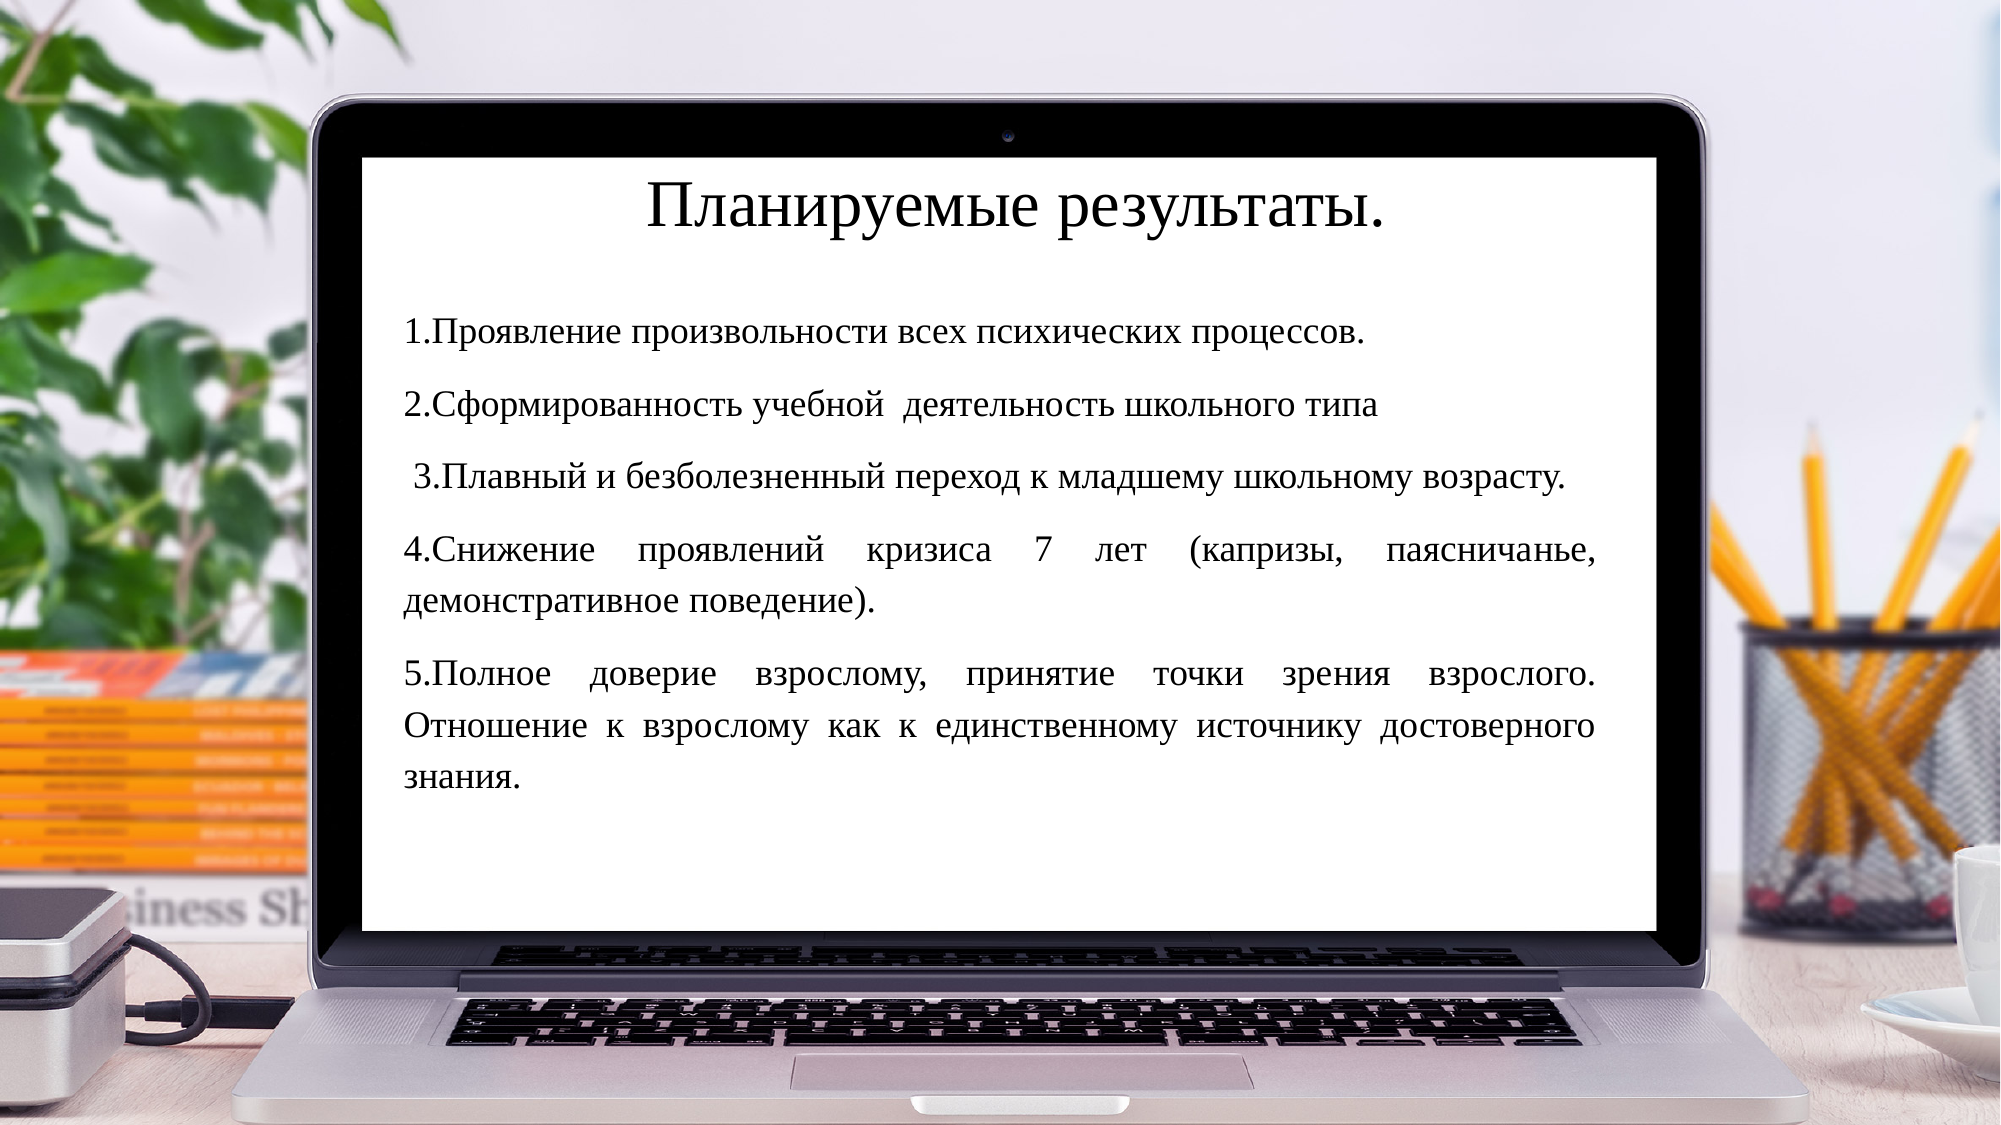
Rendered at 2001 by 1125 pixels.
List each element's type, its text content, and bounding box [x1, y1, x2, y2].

picture [0, 0, 2001, 1125]
text_box Планируемые результаты. [409, 151, 1625, 247]
text_box 1.Проявление произвольности всех психических процессов. 2.Сформированность учебной деятельность школьного типа 3.Плавный и безболезненный переход к младшему школьному возрасту. 4.Снижение проявлений кризиса 7 лет (капризы, паяснича­нье, демонстративное поведение). 5.Полное доверие взрослому, принятие точки зре­ния взрослого. Отношение к взрослому как к единственному источнику достоверного знания. [388, 291, 1612, 804]
